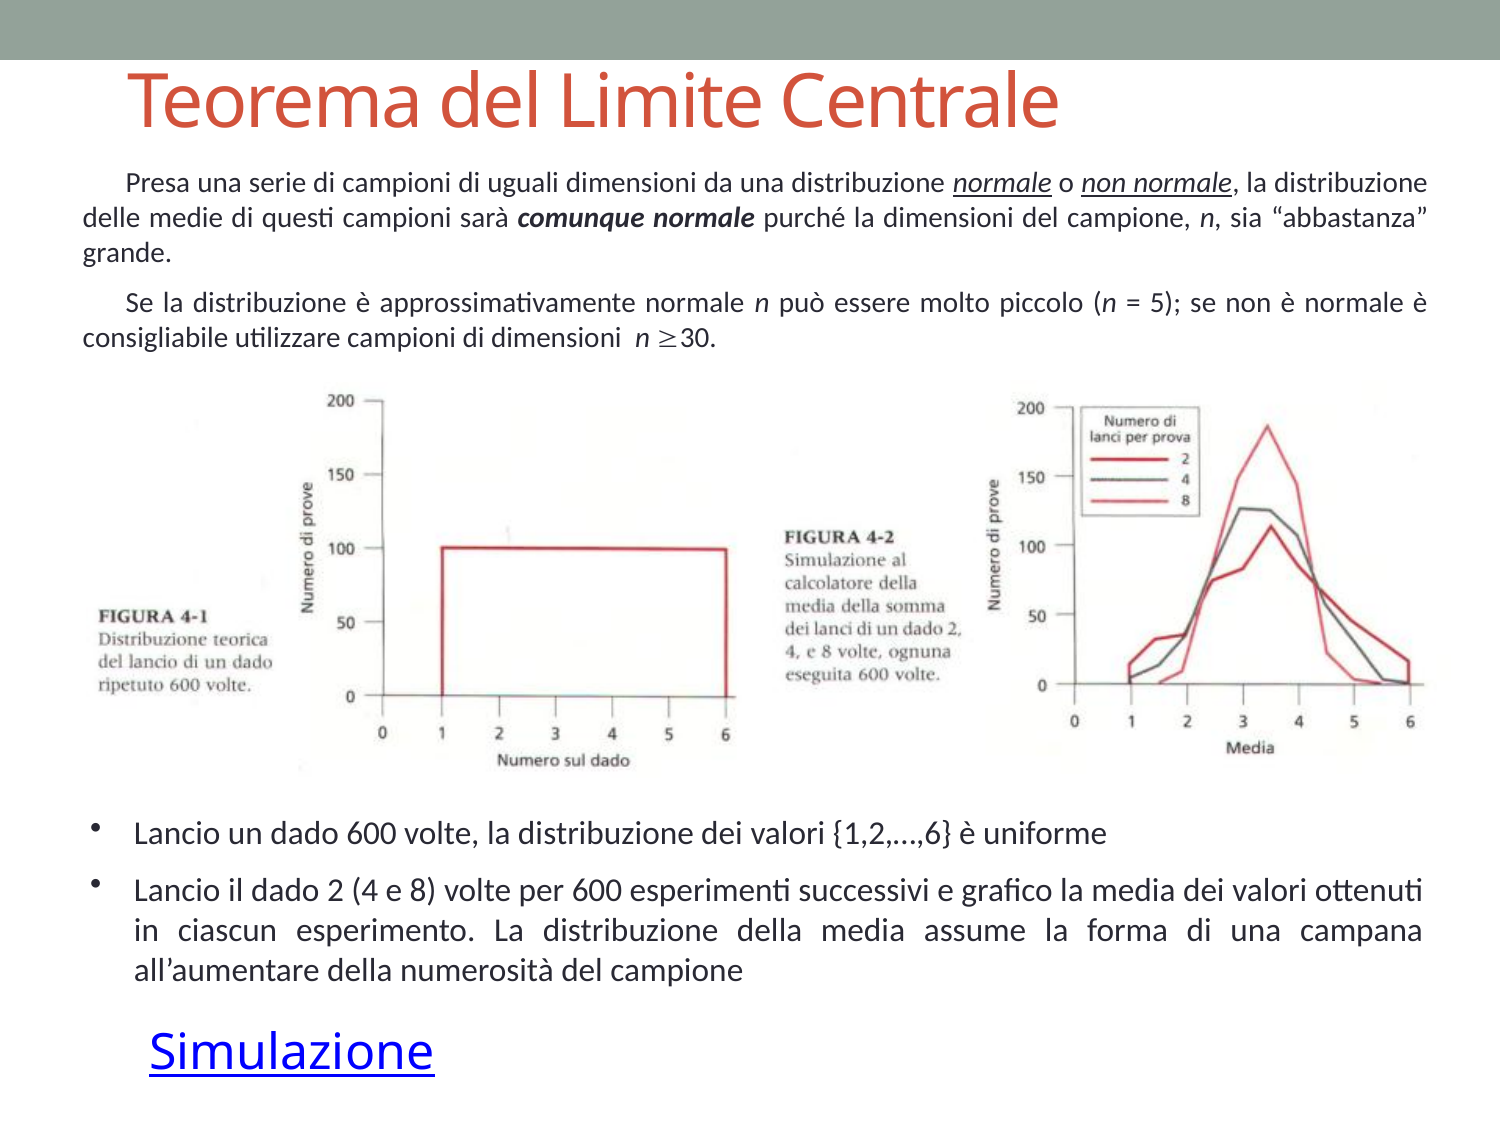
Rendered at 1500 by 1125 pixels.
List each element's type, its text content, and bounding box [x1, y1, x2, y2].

text_box Simulazione [87, 1012, 505, 1096]
text_box Lancio un dado 600 volte, la distribuzione dei valori {1,2,…,6} è uniforme Lancio il dado 2 (4 e 8) volte per 600 esperimenti successivi e grafico la media dei valori ottenuti in ciascun esperimento. La distribuzione della media assume la forma di una campana all’aumentare della numerosità del campione [75, 804, 1441, 996]
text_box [86, 380, 1451, 778]
title Teorema del Limite Centrale [112, 43, 1388, 153]
text_box Presa una serie di campioni di uguali dimensioni da una distribuzione normale o non normale, la distribuzione delle medie di questi campioni sarà comunque normale purché la dimensioni del campione, n, sia “abbastanza” grande. Se la distribuzione è approssimativamente normale n può essere molto piccolo (n = 5); se non è normale è consigliabile utilizzare campioni di dimensioni n 30. [67, 156, 1443, 361]
